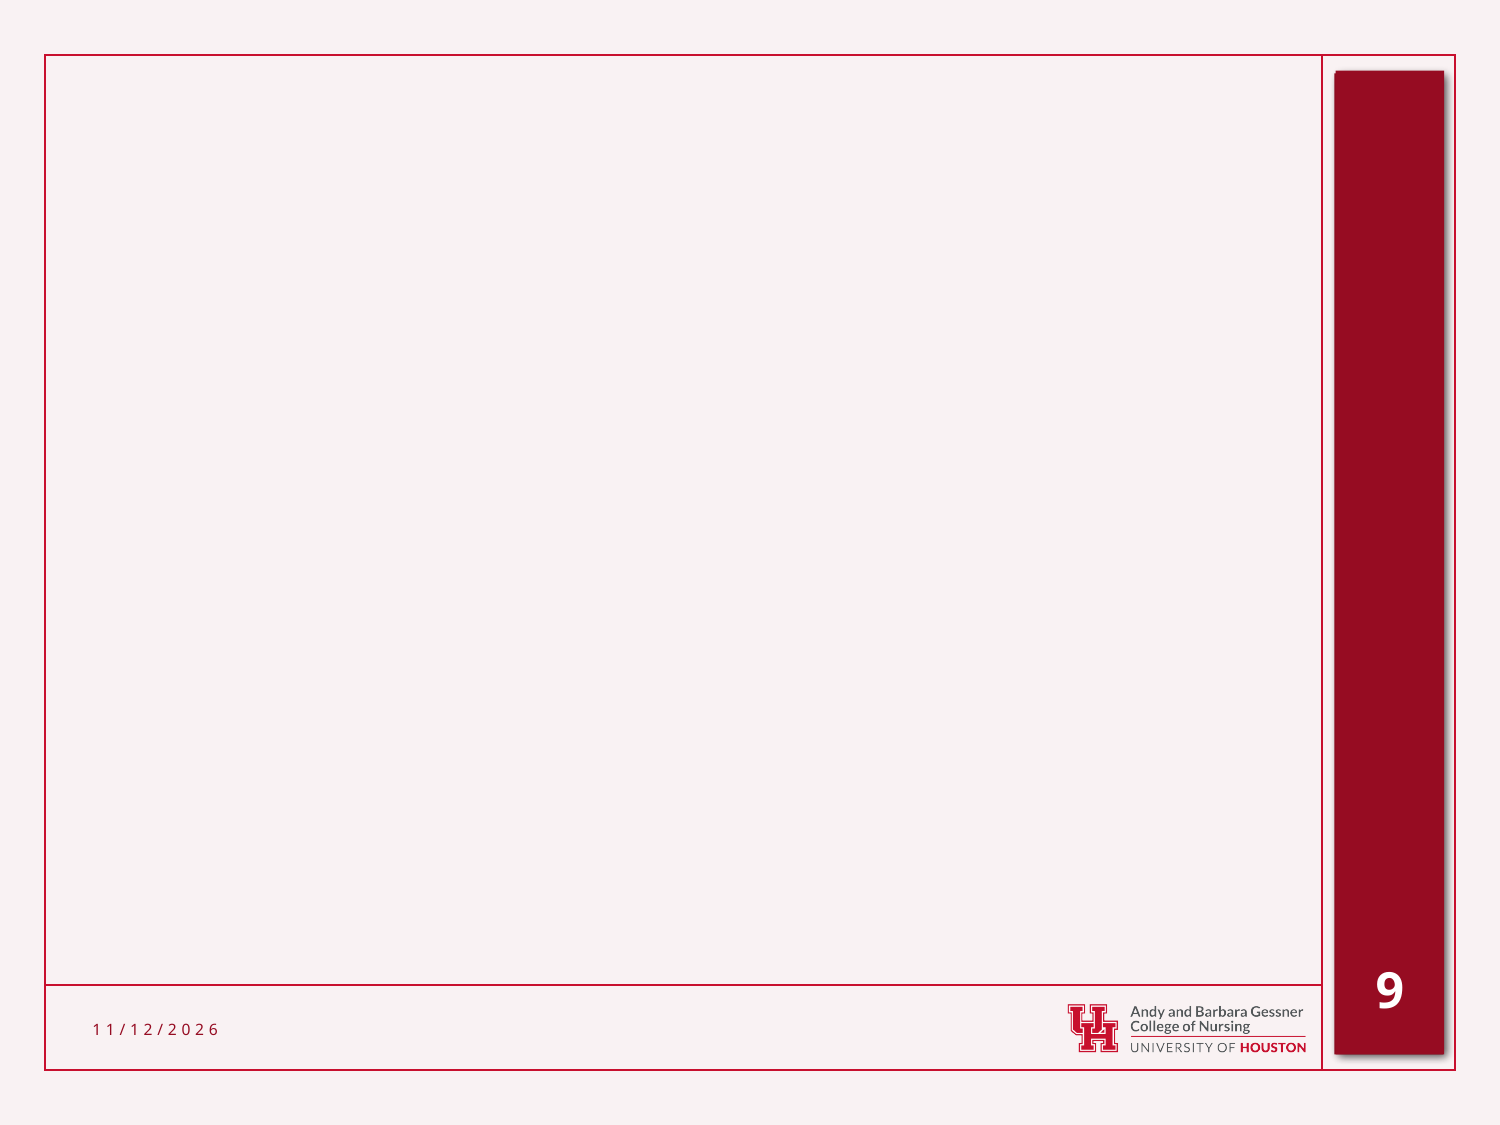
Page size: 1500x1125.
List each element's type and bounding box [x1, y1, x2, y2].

picture [1063, 992, 1331, 1065]
slide_number [77, 1007, 466, 1055]
